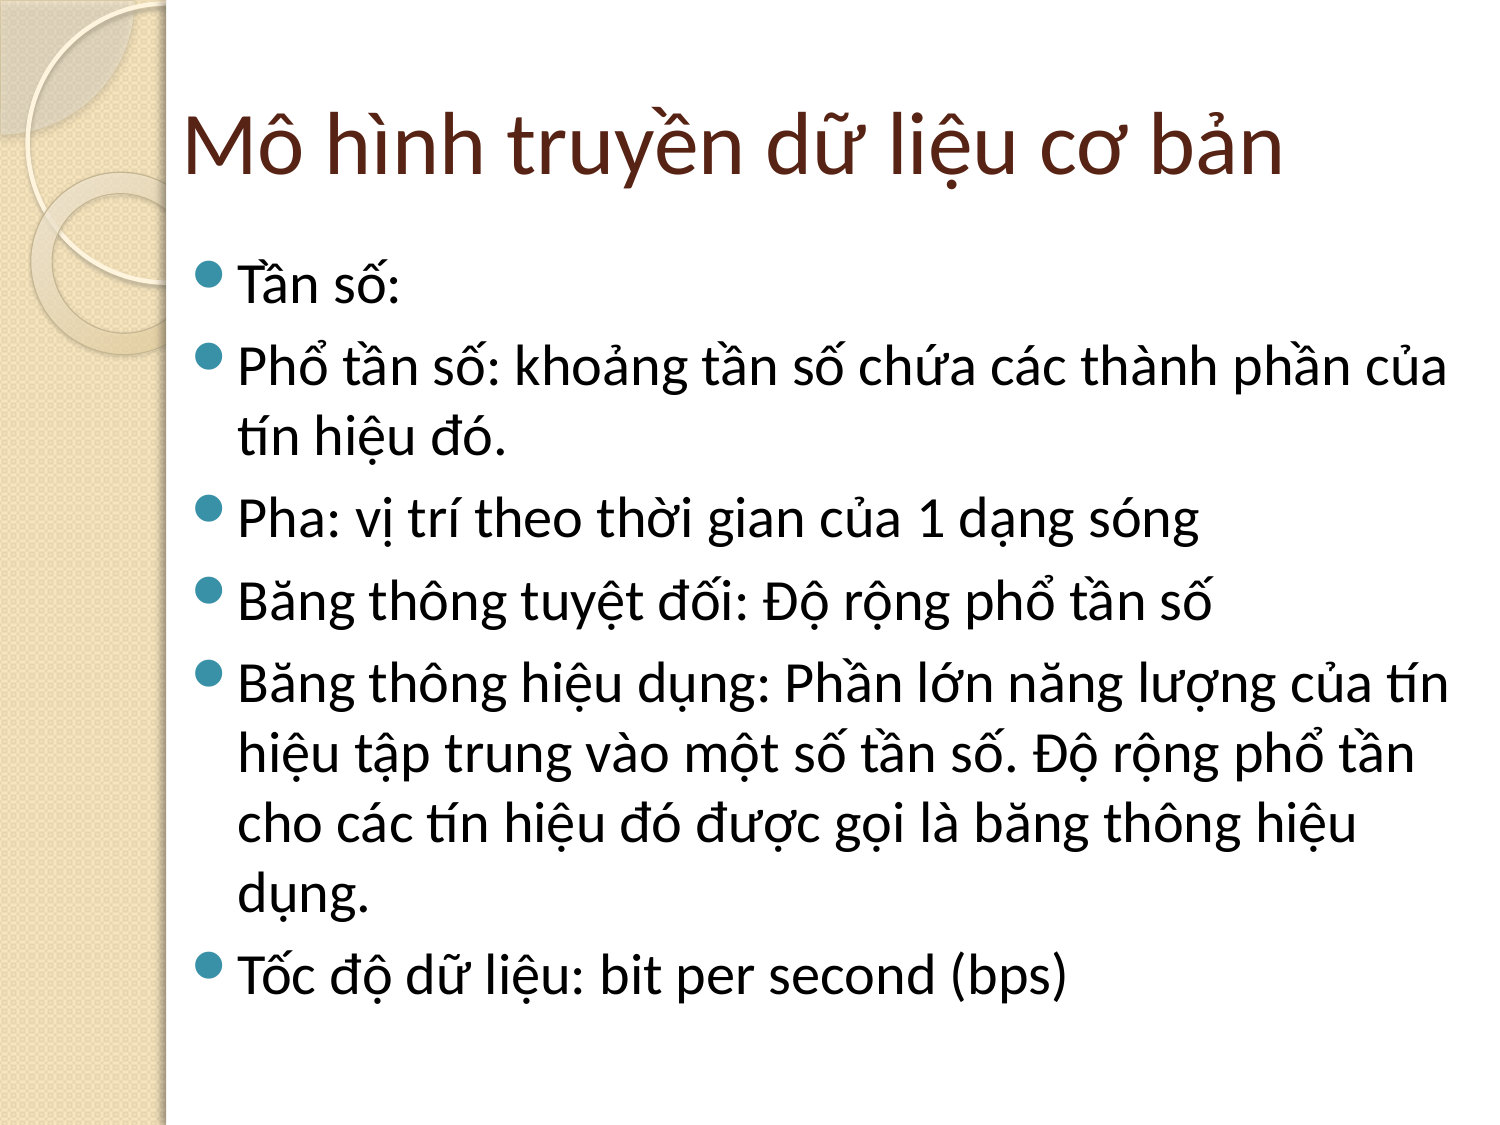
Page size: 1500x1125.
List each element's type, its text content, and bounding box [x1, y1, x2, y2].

title Mô hình truyền dữ liệu cơ bản [166, 45, 1466, 233]
